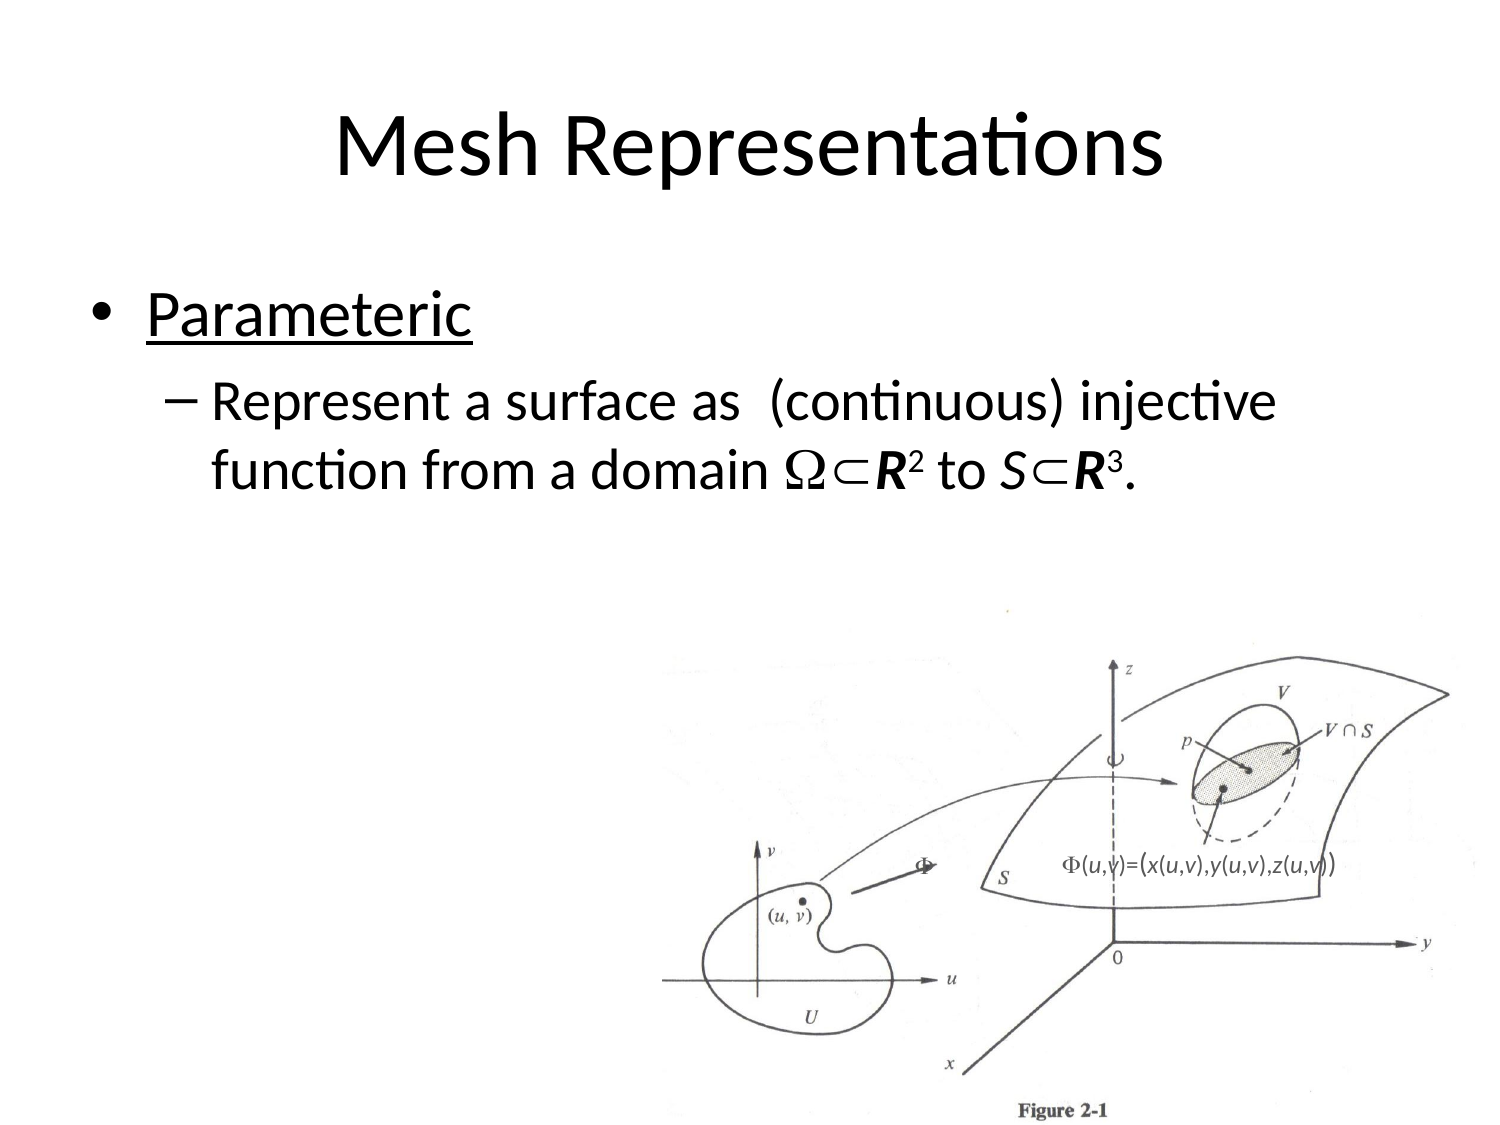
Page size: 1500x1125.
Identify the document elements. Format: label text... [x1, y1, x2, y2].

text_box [662, 599, 1498, 1125]
title Mesh Representations [75, 45, 1425, 233]
list Parameteric Represent a surface as (continuous) injective function from a domain R2 to SR3. [75, 262, 1425, 1005]
